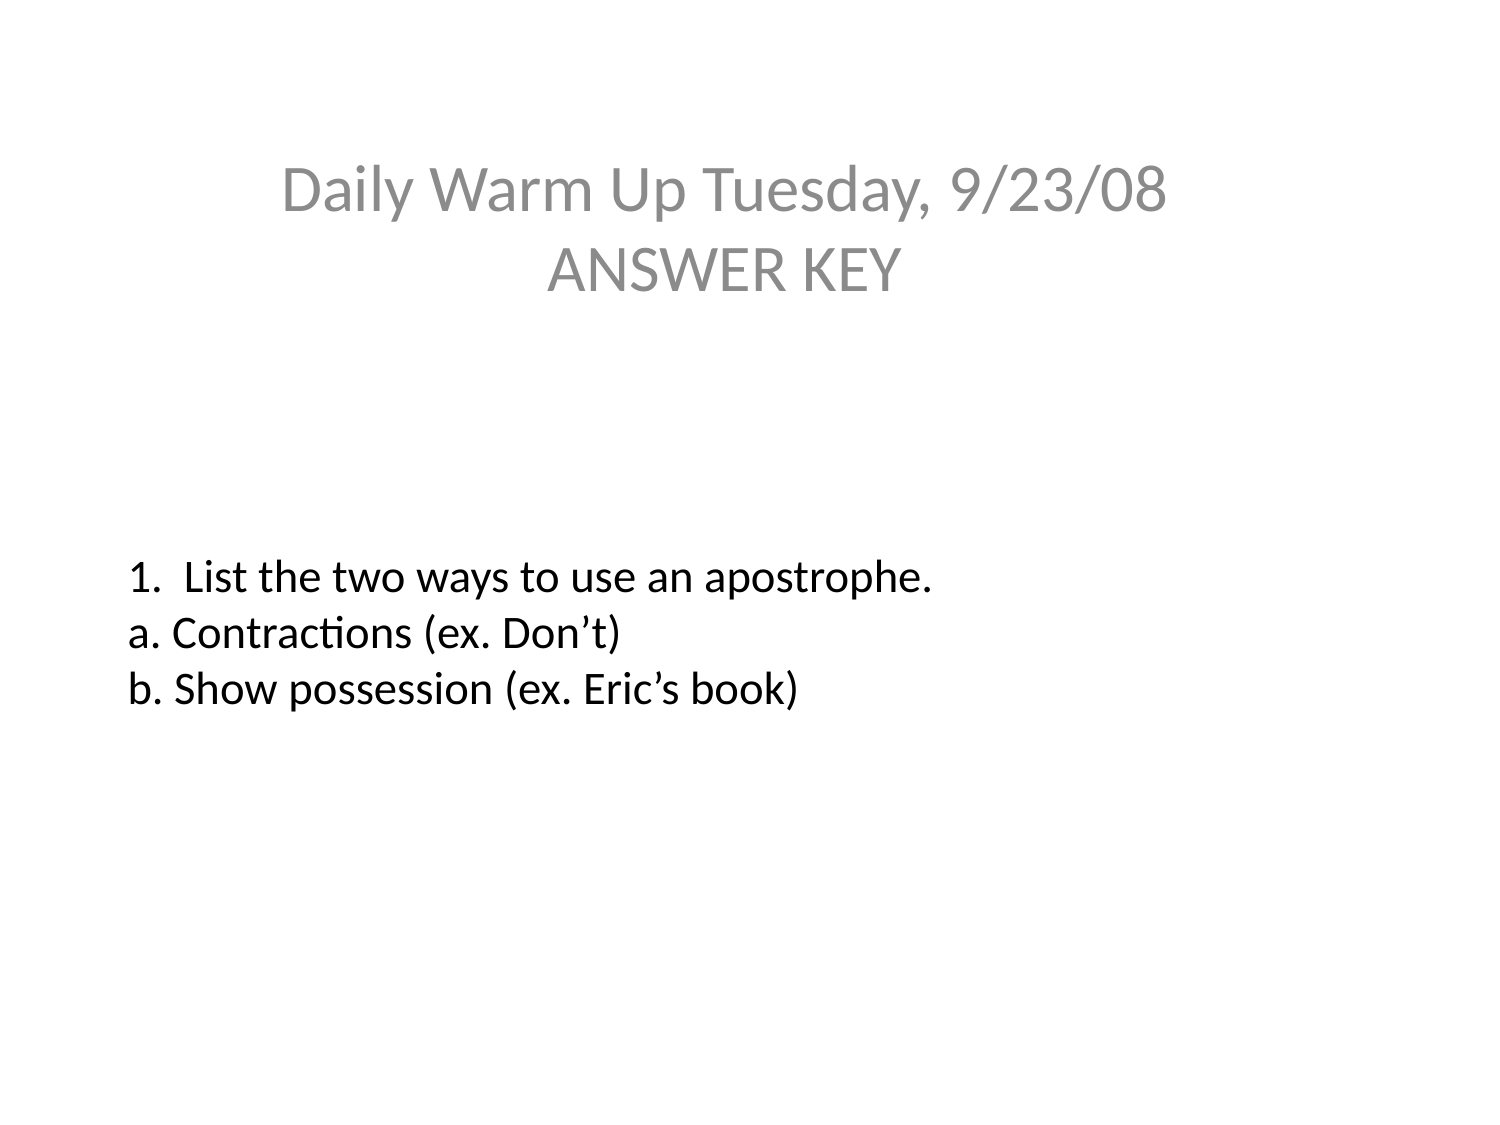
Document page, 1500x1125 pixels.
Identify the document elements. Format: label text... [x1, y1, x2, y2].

title 1. List the two ways to use an apostrophe. a. Contractions (ex. Don’t) b. Show possession (ex. Eric’s book) [112, 537, 1388, 779]
subtitle Daily Warm Up Tuesday, 9/23/08 ANSWER KEY [200, 137, 1250, 425]
